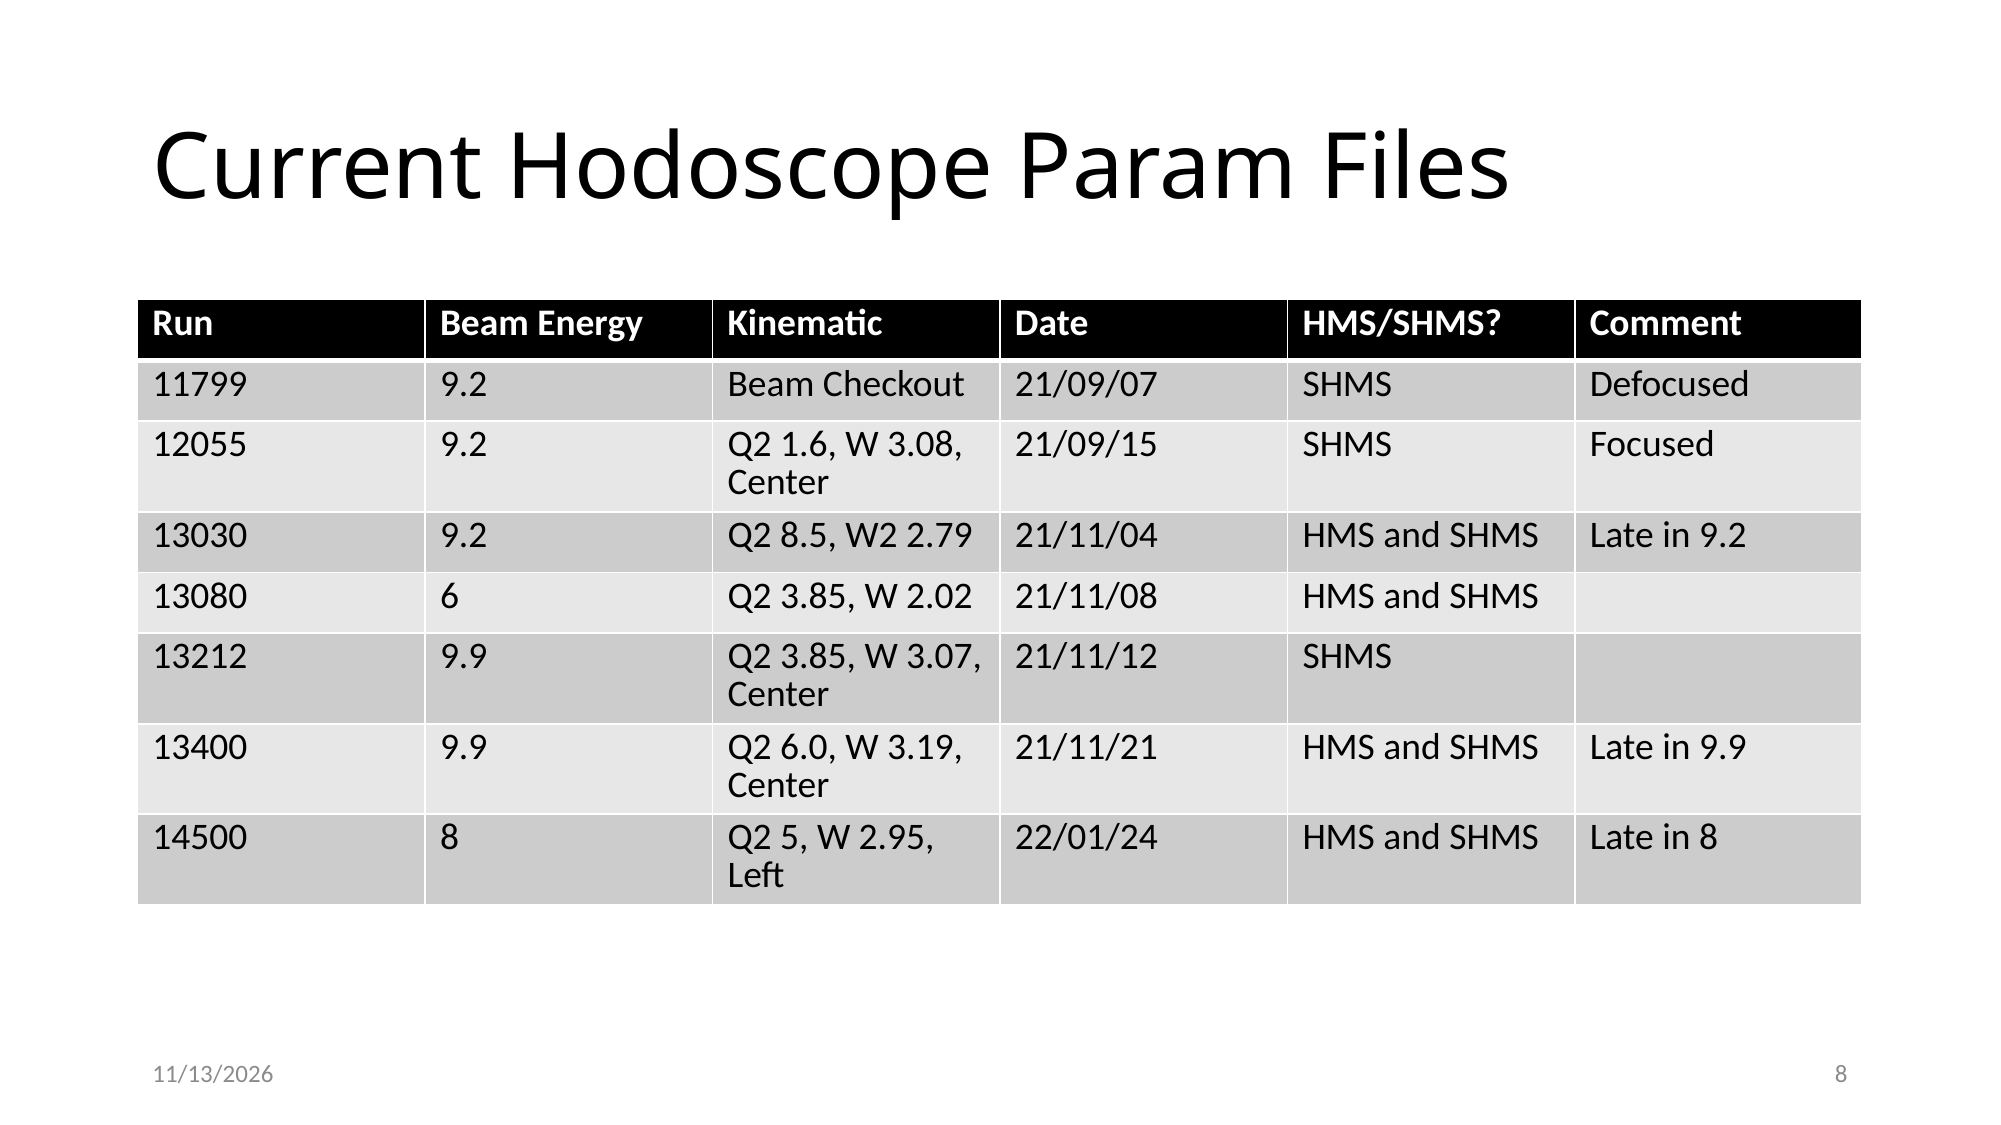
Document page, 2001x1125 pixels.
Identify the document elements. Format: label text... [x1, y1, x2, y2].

table_cell [1576, 634, 1861, 723]
table_cell 13212 [138, 634, 424, 723]
table_cell Q2 1.6, W 3.08, Center [713, 422, 999, 511]
table_cell Q2 3.85, W 2.02 [713, 573, 999, 632]
table_cell 21/09/15 [1001, 422, 1287, 511]
table_cell 21/11/12 [1001, 634, 1287, 723]
table_cell Defocused [1576, 363, 1861, 420]
table_cell 21/11/08 [1001, 573, 1287, 632]
table_header Beam Energy [426, 300, 712, 358]
table_cell 9.2 [426, 363, 712, 420]
table_cell 21/11/04 [1001, 513, 1287, 572]
table_cell 8 [426, 815, 712, 904]
slide_number 8 [1412, 1042, 1863, 1103]
table_header Run [138, 300, 424, 358]
table_header Comment [1576, 300, 1861, 358]
table_cell Late in 8 [1576, 815, 1861, 904]
table_cell 22/01/24 [1001, 815, 1287, 904]
table_cell Beam Checkout [713, 363, 999, 420]
table_header HMS/SHMS? [1288, 300, 1574, 358]
title Current Hodoscope Param Files [137, 59, 1863, 278]
table_cell 9.2 [426, 513, 712, 572]
table_cell 21/11/21 [1001, 725, 1287, 813]
table_cell Q2 3.85, W 3.07, Center [713, 634, 999, 723]
table_cell HMS and SHMS [1288, 815, 1574, 904]
table_cell Focused [1576, 422, 1861, 511]
table_cell 11799 [138, 363, 424, 420]
table_cell 13080 [138, 573, 424, 632]
table_cell SHMS [1288, 422, 1574, 511]
table_cell HMS and SHMS [1288, 725, 1574, 813]
table_cell 14500 [138, 815, 424, 904]
table_cell Late in 9.9 [1576, 725, 1861, 813]
table_cell 9.2 [426, 422, 712, 511]
table_cell HMS and SHMS [1288, 513, 1574, 572]
table_cell Q2 5, W 2.95, Left [713, 815, 999, 904]
table_cell 9.9 [426, 725, 712, 813]
table_cell Late in 9.2 [1576, 513, 1861, 572]
table_cell SHMS [1288, 363, 1574, 420]
table_header Kinematic [713, 300, 999, 358]
table_cell Q2 6.0, W 3.19, Center [713, 725, 999, 813]
table_cell 13030 [138, 513, 424, 572]
table_cell 13400 [138, 725, 424, 813]
table_cell Q2 8.5, W2 2.79 [713, 513, 999, 572]
table_cell SHMS [1288, 634, 1574, 723]
table_cell 12055 [138, 422, 424, 511]
table_cell [1576, 573, 1861, 632]
table_header Date [1001, 300, 1287, 358]
table_cell HMS and SHMS [1288, 573, 1574, 632]
table_cell 6 [426, 573, 712, 632]
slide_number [137, 1042, 588, 1103]
table_cell 9.9 [426, 634, 712, 723]
table_cell 21/09/07 [1001, 363, 1287, 420]
